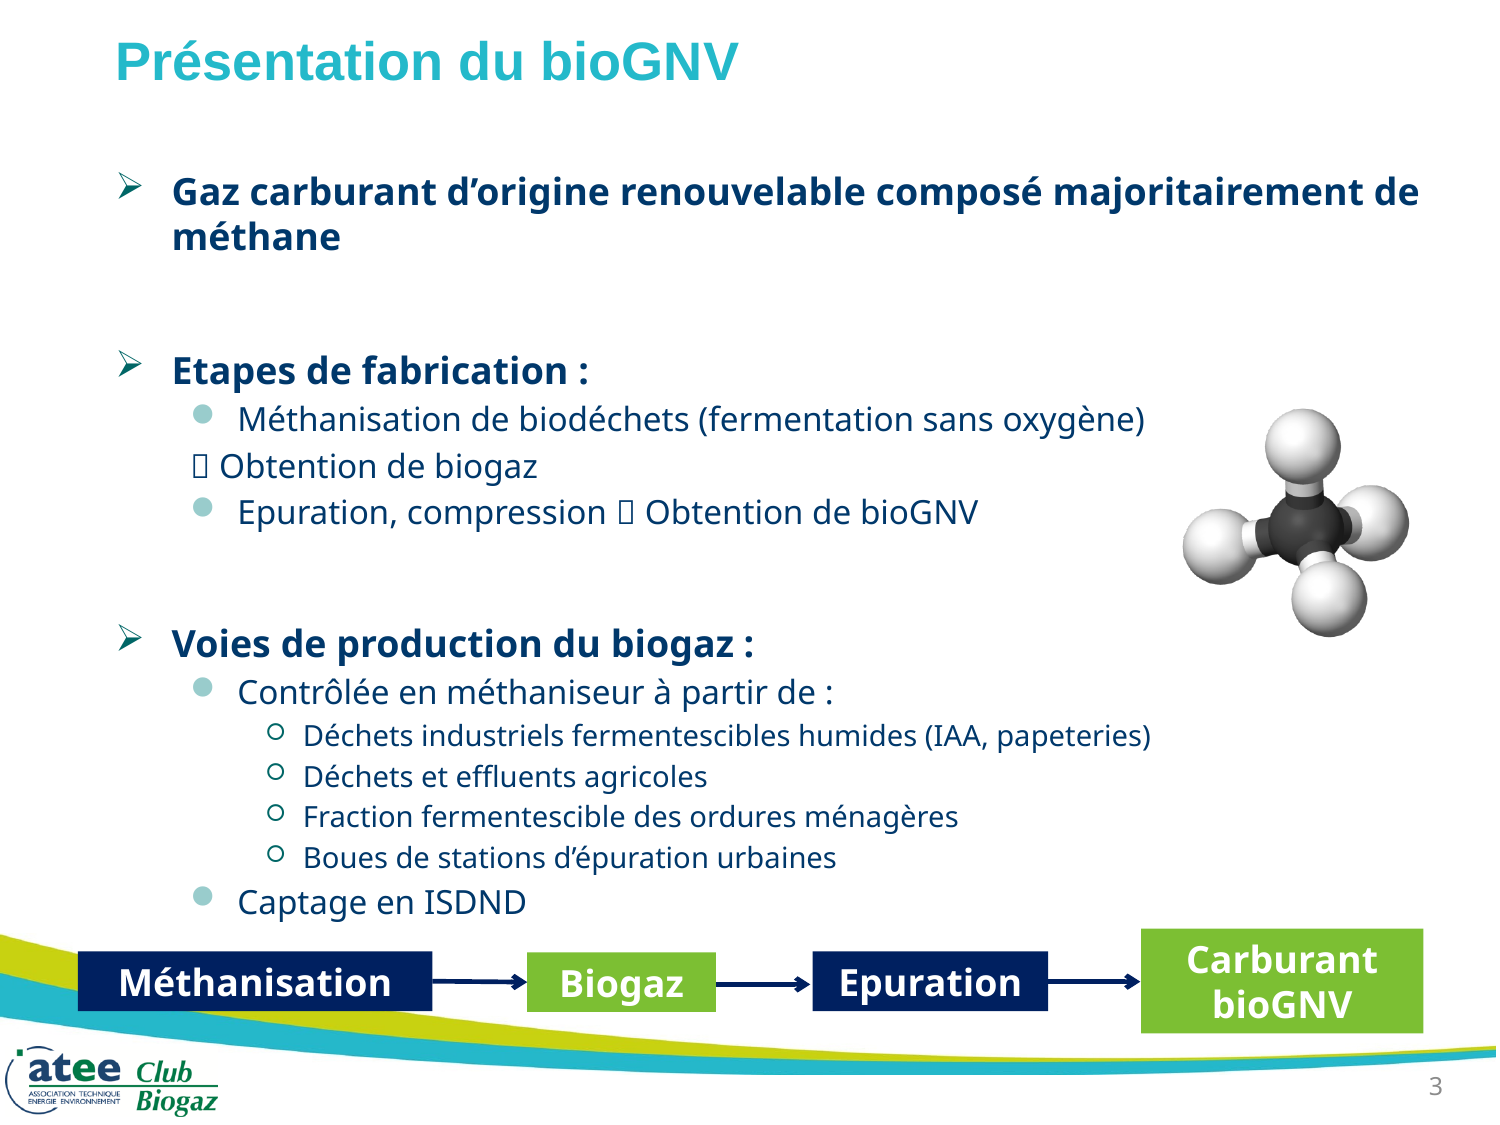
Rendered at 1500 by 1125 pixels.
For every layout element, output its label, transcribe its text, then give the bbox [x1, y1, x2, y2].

list Gaz carburant d’origine renouvelable composé majoritairement de méthane Etapes de fabrication : Méthanisation de biodéchets (fermentation sans oxygène)  Obtention de biogaz Epuration, compression  Obtention de bioGNV Voies de production du biogaz : Contrôlée en méthaniseur à partir de : Déchets industriels fermentescibles humides (IAA, papeteries) Déchets et effluents agricoles Fraction fermentescible des ordures ménagères Boues de stations d’épuration urbaines Captage en ISDND [100, 160, 1448, 1012]
picture [0, 933, 1496, 1117]
title Présentation du bioGNV [100, 18, 1448, 113]
picture [1171, 396, 1420, 648]
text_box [77, 928, 1424, 1035]
